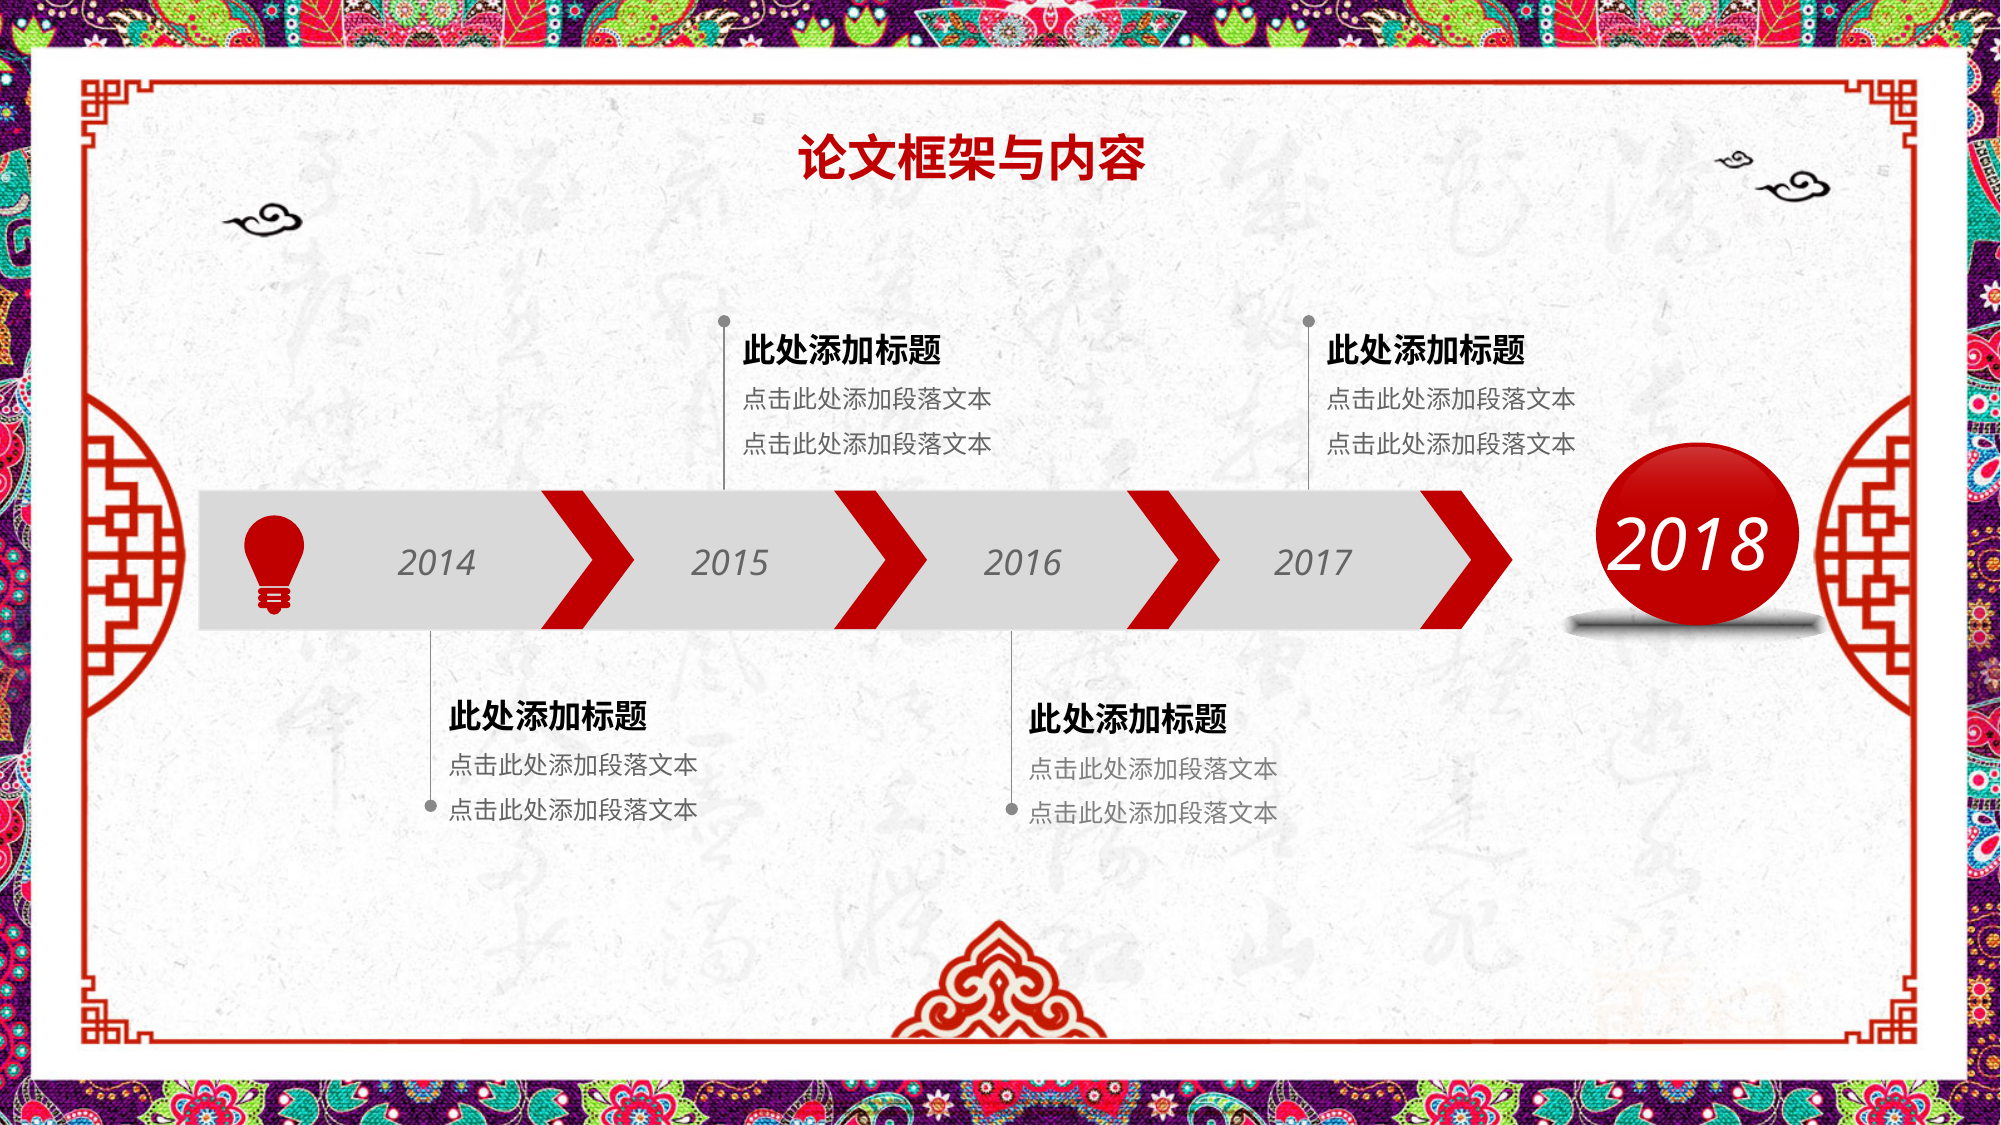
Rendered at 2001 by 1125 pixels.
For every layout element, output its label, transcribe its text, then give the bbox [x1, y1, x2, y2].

picture [0, 0, 2001, 1125]
text_box 论文框架与内容 [782, 119, 1247, 195]
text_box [198, 490, 1513, 631]
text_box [1557, 442, 1834, 646]
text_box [430, 640, 747, 840]
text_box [1010, 640, 1327, 844]
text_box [1308, 299, 1625, 523]
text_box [723, 299, 1041, 488]
